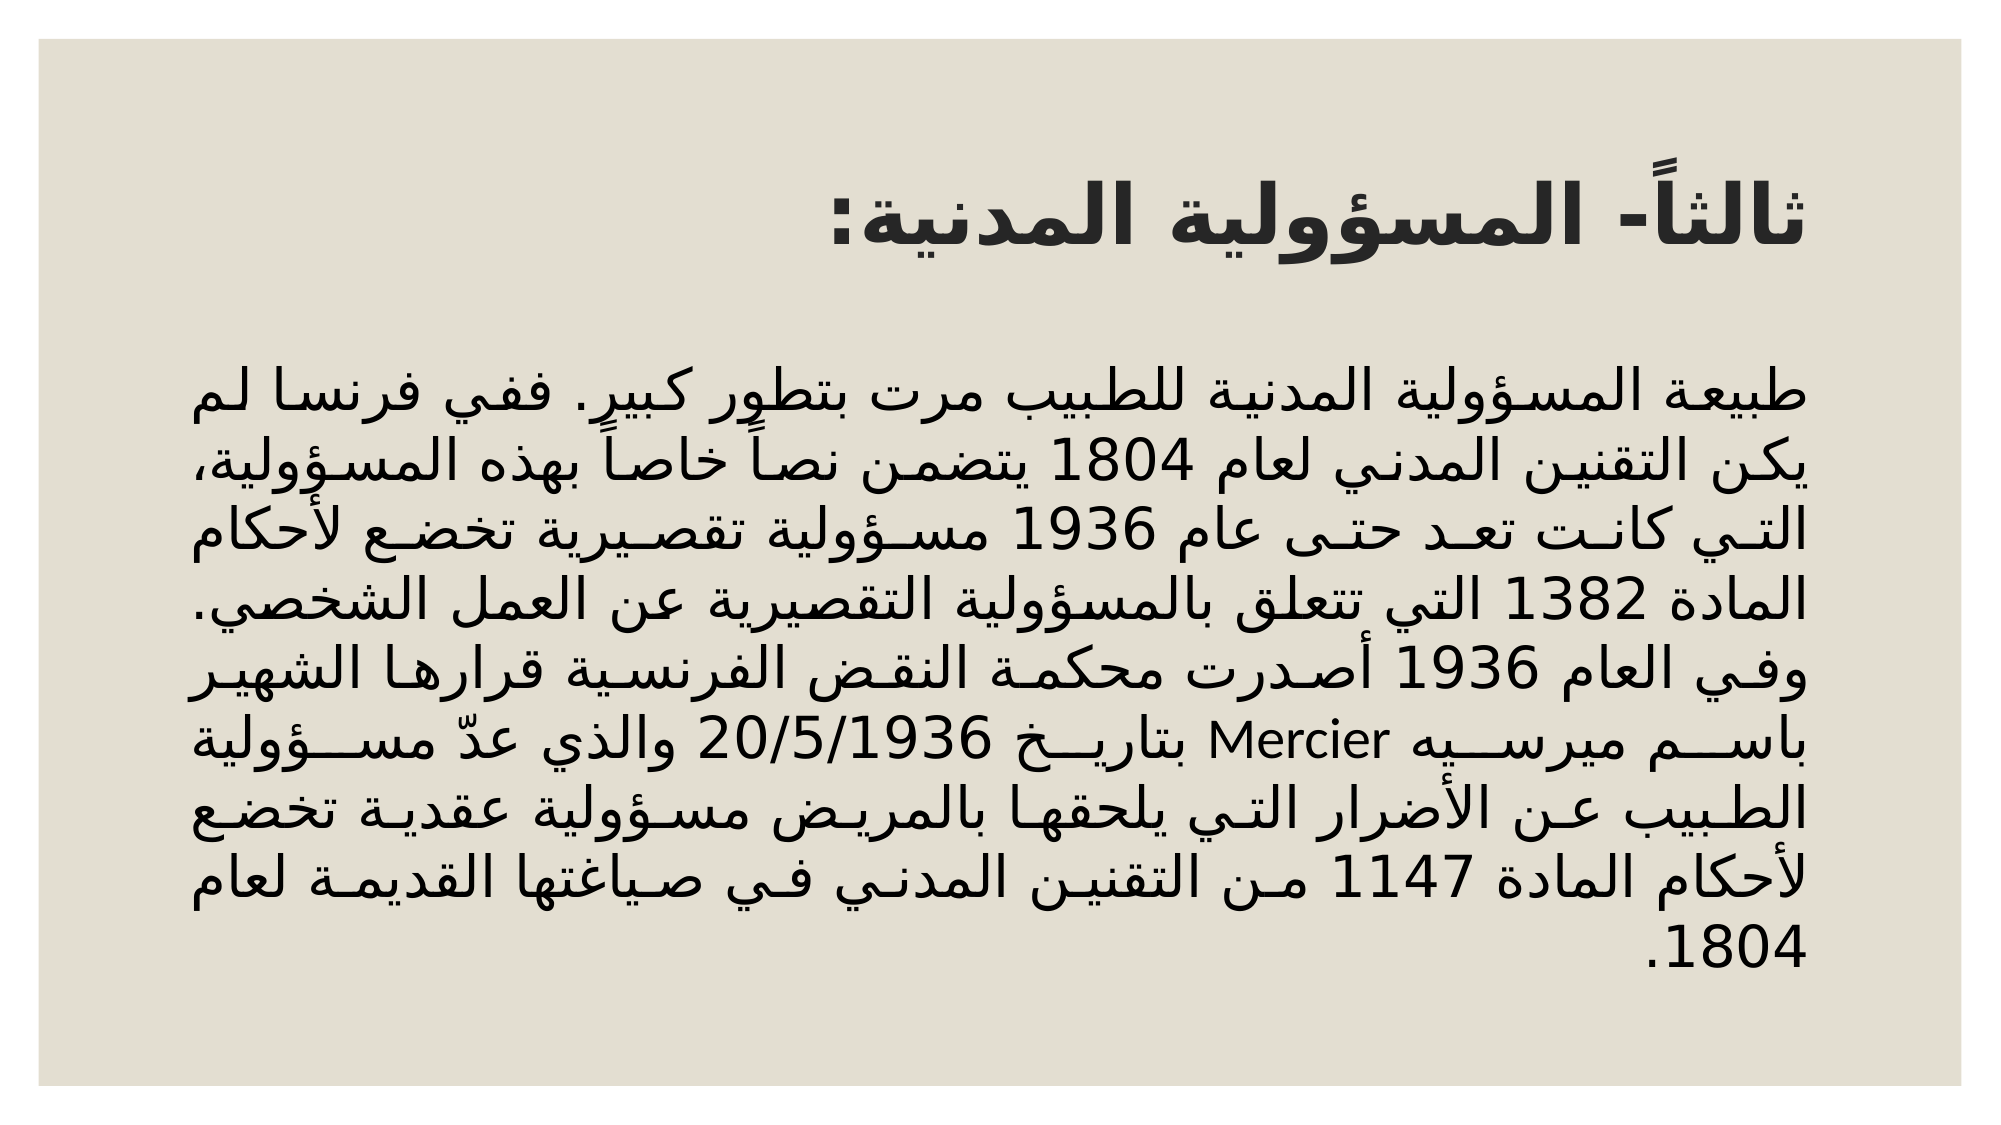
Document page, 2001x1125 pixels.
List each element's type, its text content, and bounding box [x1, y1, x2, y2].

title ثالثاً- المسؤولية المدنية: [174, 105, 1825, 331]
list طبيعة المسؤولية المدنية للطبيب مرت بتطور كبير. ففي فرنسا لم يكن التقنين المدني لعام 1804 يتضمن نصاً خاصاً بهذه المسؤولية، التي كانت تعد حتى عام 1936 مسؤولية تقصيرية تخضع لأحكام المادة 1382 التي تتعلق بالمسؤولية التقصيرية عن العمل الشخصي. وفي العام 1936 أصدرت محكمة النقض الفرنسية قرارها الشهير باسم ميرسيه Mercier بتاريخ 20/5/1936 والذي عدّ مسؤولية الطبيب عن الأضرار التي يلحقها بالمريض مسؤولية عقدية تخضع لأحكام المادة 1147 من التقنين المدني في صياغتها القديمة لعام 1804. [174, 345, 1825, 990]
